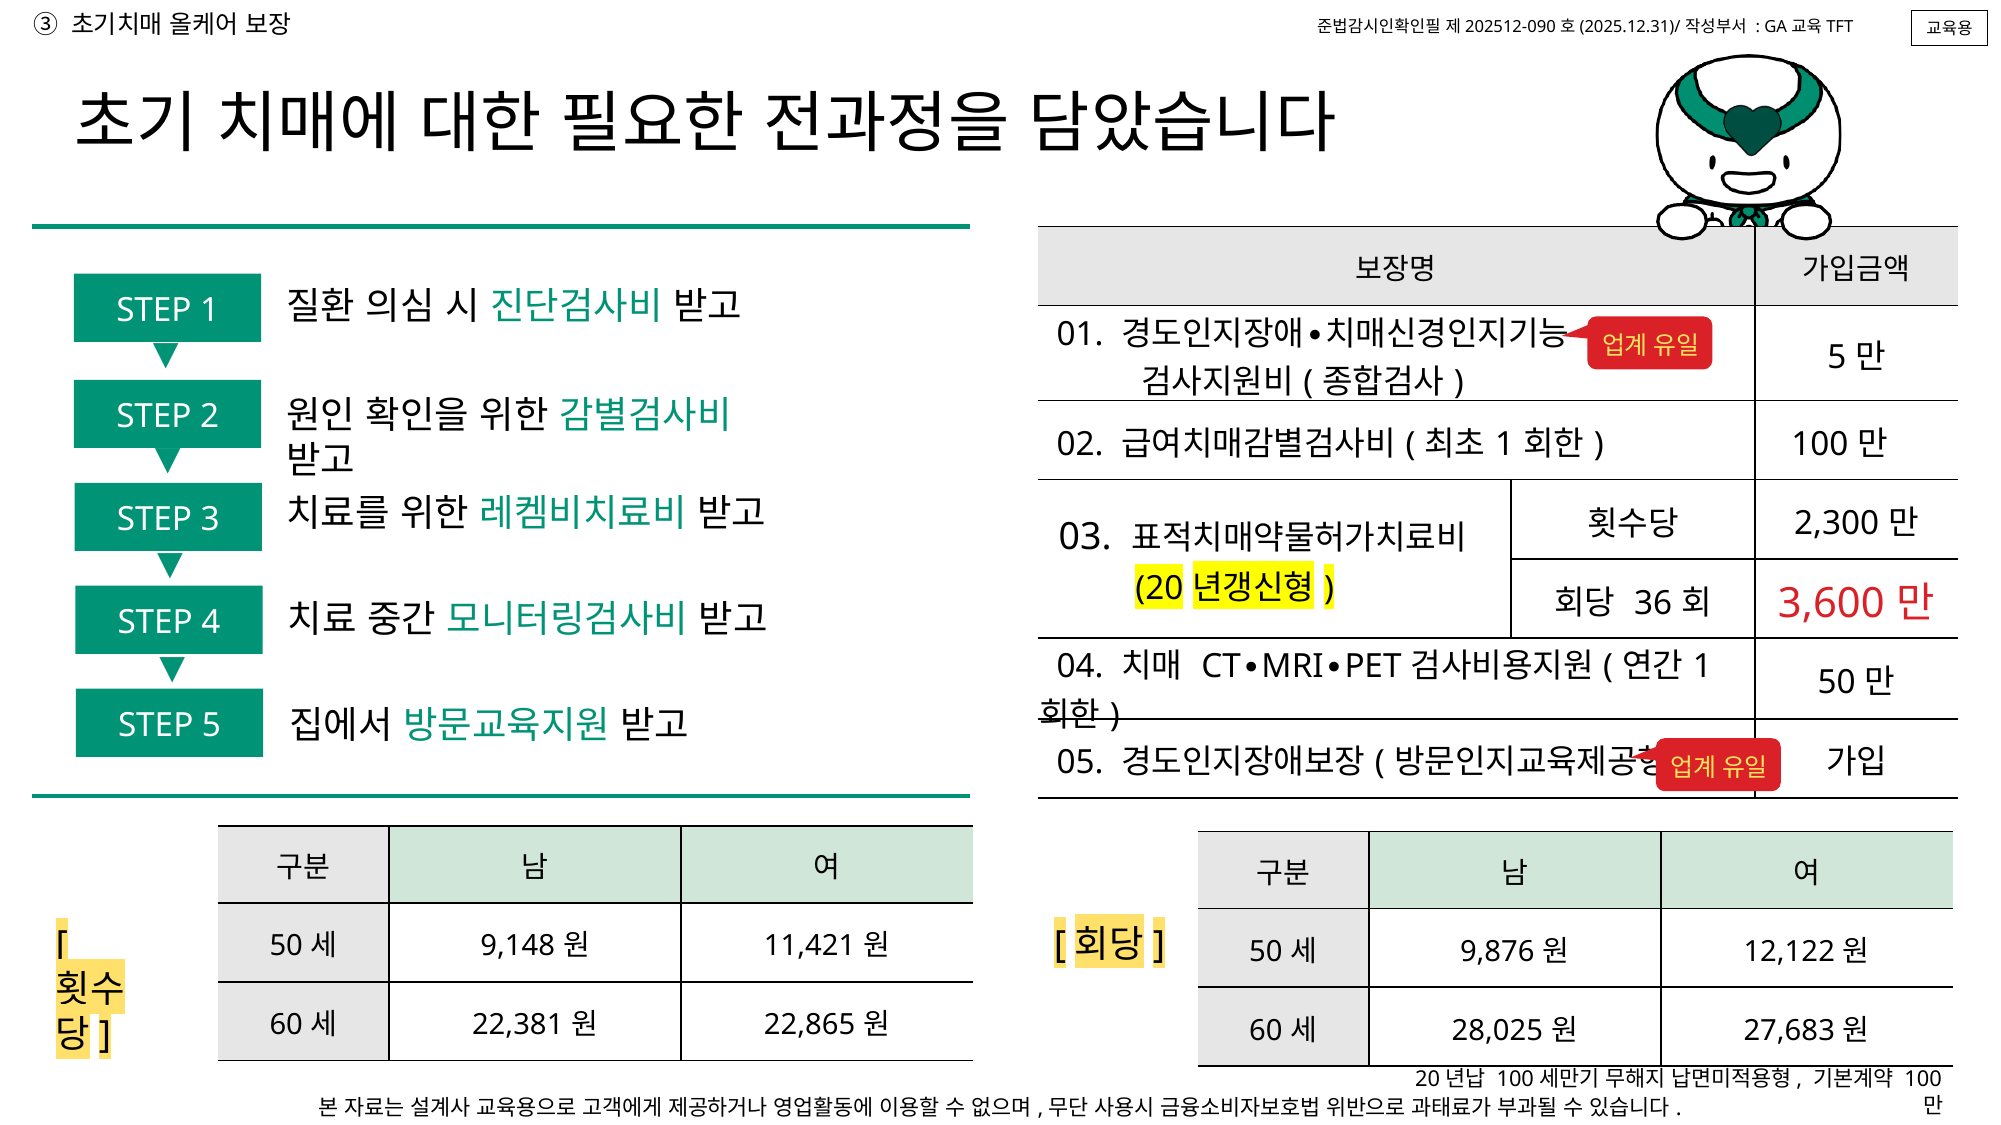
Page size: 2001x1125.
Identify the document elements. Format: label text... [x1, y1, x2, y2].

picture [1655, 54, 1842, 248]
text_box ▶ [147, 538, 203, 591]
table_cell 01. 경도인지장애∙치매신경인지기능 검사지원비(종합검사) [1038, 306, 1754, 400]
table_cell 02. 급여치매감별검사비(최초1회한) [1038, 401, 1754, 479]
text_box ③ 초기치매 올케어 보장 [33, 12, 413, 40]
table_header 여 [1662, 832, 1953, 908]
table_header 구분 [1198, 832, 1368, 908]
text_box STEP 1 [72, 272, 263, 343]
text_box STEP 5 [74, 687, 265, 758]
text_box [1655, 737, 1782, 792]
text_box STEP 4 [74, 584, 264, 655]
table_cell 100만 [1756, 401, 1958, 479]
table_cell 03. 표적치매약물허가치료비 (20년갱신형) [1038, 480, 1510, 637]
text_box 집에서 방문교육지원 받고 [274, 693, 858, 754]
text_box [1657, 203, 1832, 240]
text_box [횟수당] [40, 912, 194, 1063]
text_box ▶ [143, 329, 198, 382]
table_header 구분 [218, 827, 388, 902]
text_box ▶ [149, 642, 205, 696]
table_cell 50세 [218, 904, 388, 981]
table_cell 9,148원 [390, 904, 680, 981]
text_box 초기 치매에 대한 필요한 전과정을 담았습니다 [37, 57, 1523, 182]
table_cell 횟수당 [1512, 480, 1754, 558]
table_header 남 [1370, 832, 1660, 908]
table_header 보장명 [1038, 227, 1754, 305]
table_cell 5만 [1756, 306, 1958, 400]
table_cell 50만 [1756, 639, 1958, 718]
table_cell 60세 [1198, 988, 1368, 1065]
text_box STEP 3 [73, 481, 263, 553]
table_cell 60세 [218, 983, 388, 1060]
text_box [회당] [1039, 912, 1192, 972]
table_cell 회당 36회 [1512, 560, 1754, 637]
text_box ▶ [145, 433, 200, 487]
table_cell 22,381원 [390, 983, 680, 1060]
text_box STEP 2 [72, 378, 263, 450]
text_box 질환 의심 시 진단검사비 받고 [271, 274, 780, 335]
table_cell 50세 [1198, 909, 1368, 986]
table_cell 11,421원 [682, 904, 973, 981]
table_cell 22,865원 [682, 983, 973, 1060]
table_cell 3,600만 [1756, 560, 1958, 637]
table_cell 28,025원 [1370, 988, 1660, 1065]
text_box 원인 확인을 위한 감별검사비 받고 [271, 384, 809, 481]
table_header 여 [682, 827, 973, 902]
table_cell 가입 [1756, 720, 1958, 797]
text_box 교육용 [1911, 10, 1988, 46]
table_header 가입금액 [1756, 227, 1958, 305]
text_box 치료를 위한 레켐비치료비 받고 [271, 481, 855, 541]
table_cell 05. 경도인지장애보장(방문인지교육제공형) [1038, 720, 1754, 797]
table_cell 27,683원 [1662, 988, 1953, 1065]
table_cell 9,876원 [1370, 909, 1660, 986]
table_cell 2,300만 [1756, 480, 1958, 558]
text_box 치료 중간 모니터링검사비 받고 [273, 587, 856, 648]
table_header 남 [390, 827, 680, 902]
table_cell 04. 치매 CT∙MRI∙PET검사비용지원(연간1회한) [1038, 639, 1754, 718]
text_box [1586, 315, 1713, 370]
text_box 20년납 100세만기 무해지 납면미적용형, 기본계약 100만 [1400, 1057, 1959, 1125]
table_cell 12,122원 [1662, 909, 1953, 986]
